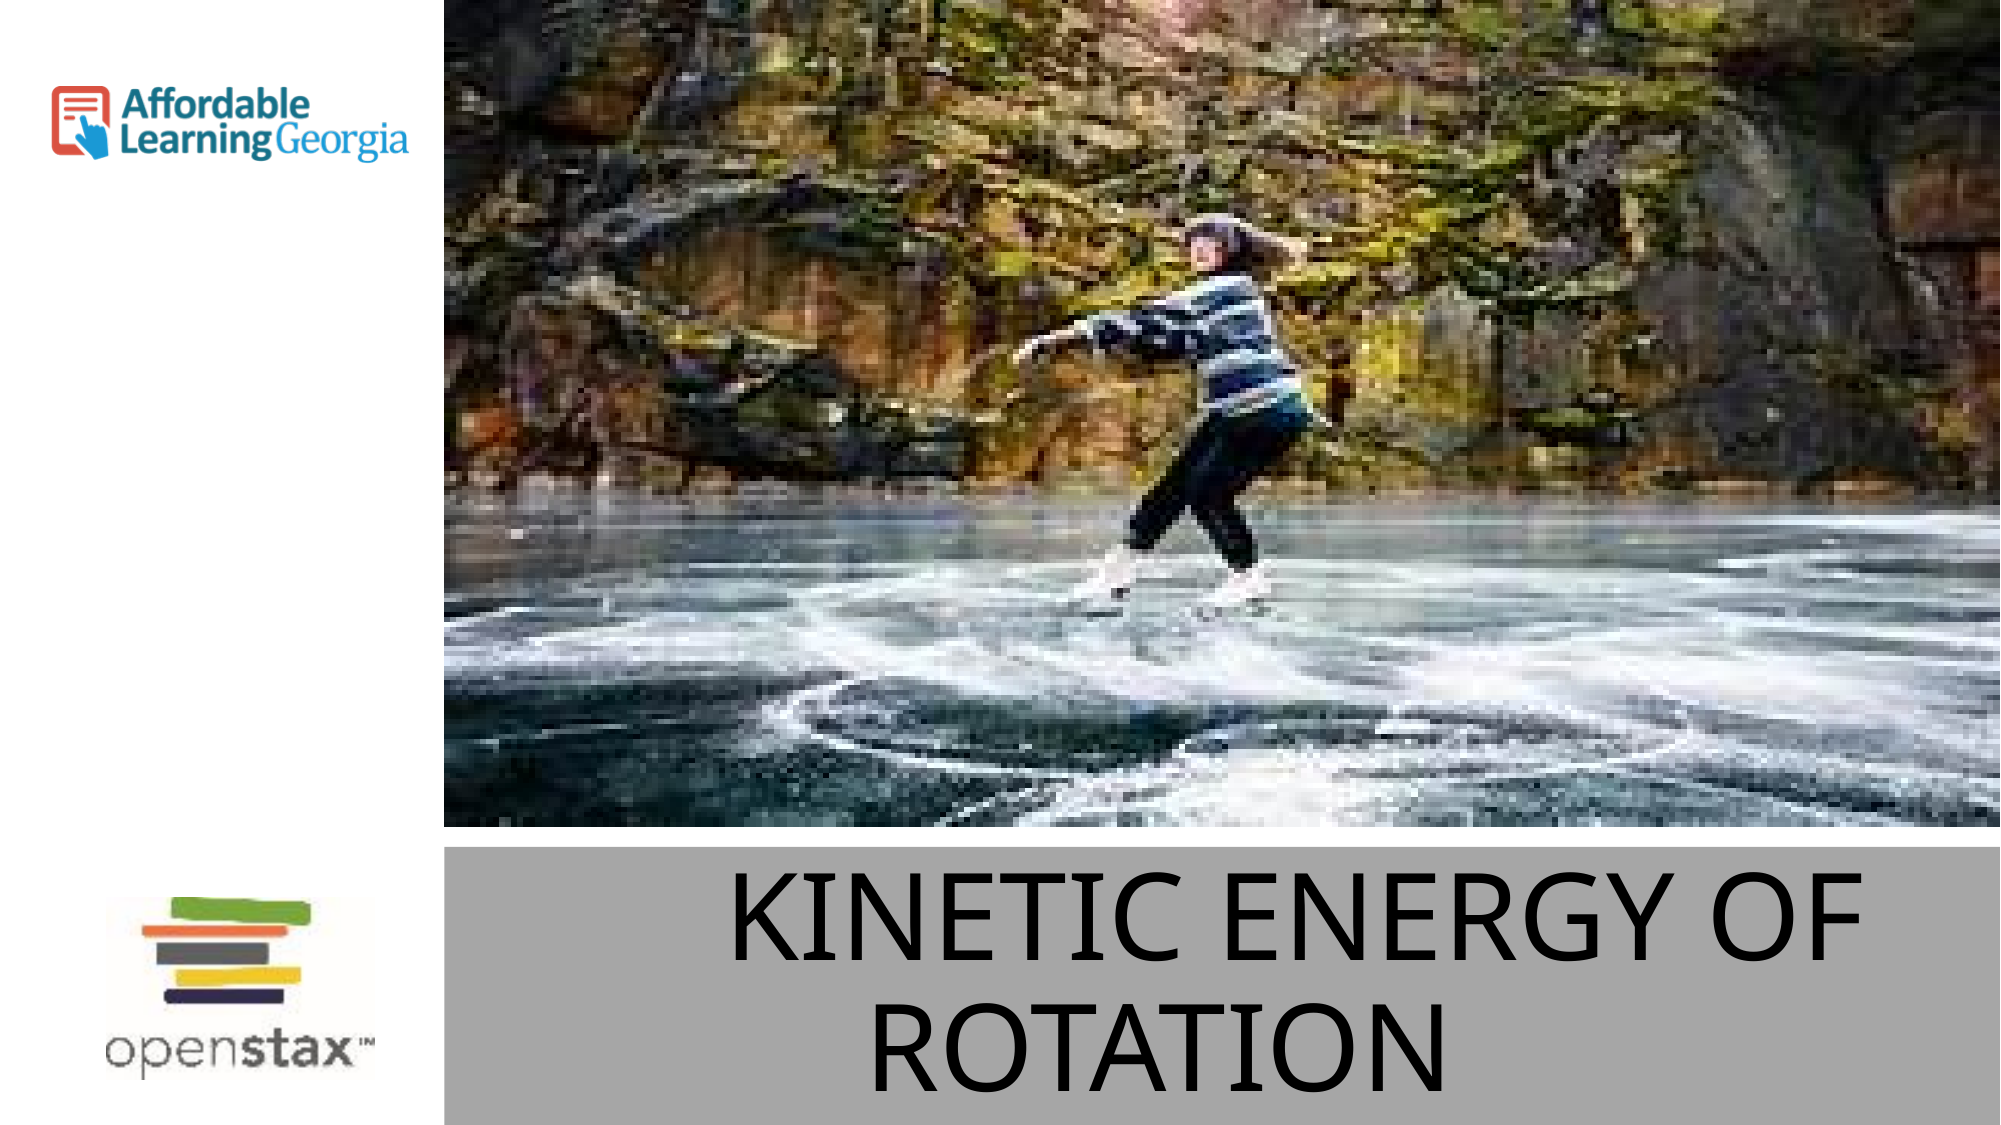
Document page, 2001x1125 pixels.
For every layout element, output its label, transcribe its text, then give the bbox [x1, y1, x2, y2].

title KINETIC ENERGY OF ROTATION [444, 846, 2000, 1125]
picture [50, 86, 413, 164]
picture [106, 897, 375, 1080]
picture [444, 0, 2000, 827]
